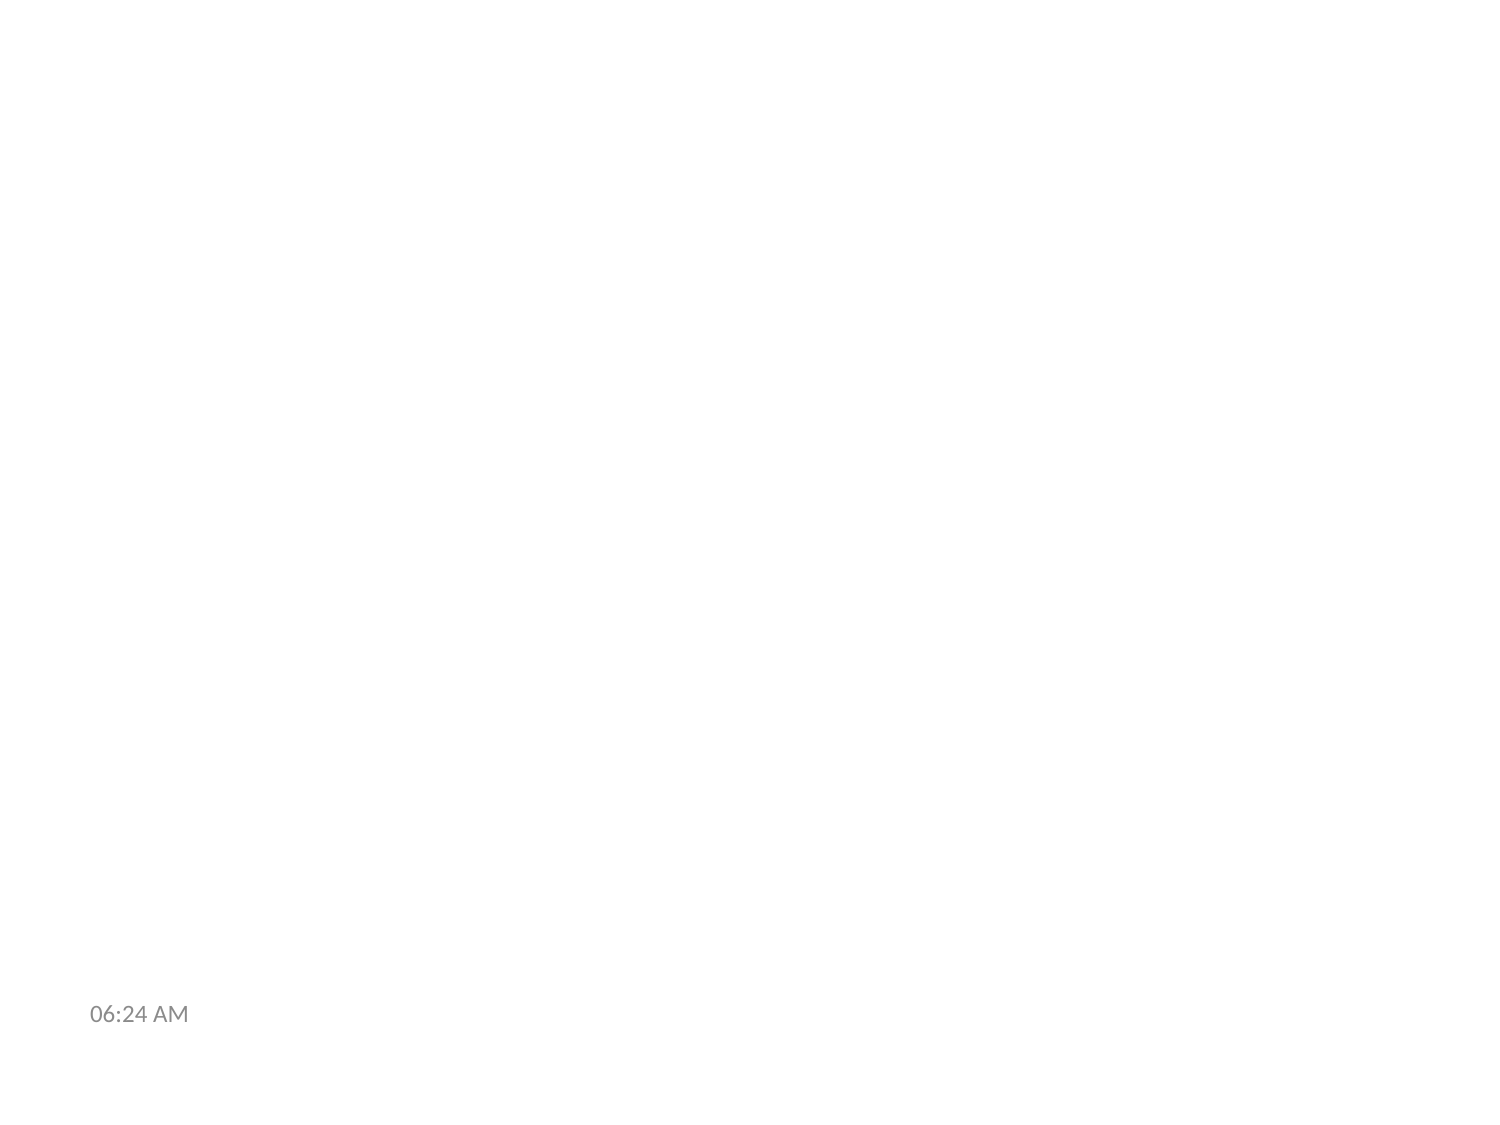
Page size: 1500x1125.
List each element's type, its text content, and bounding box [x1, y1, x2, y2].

text_box 3:35 PM [75, 982, 425, 1043]
